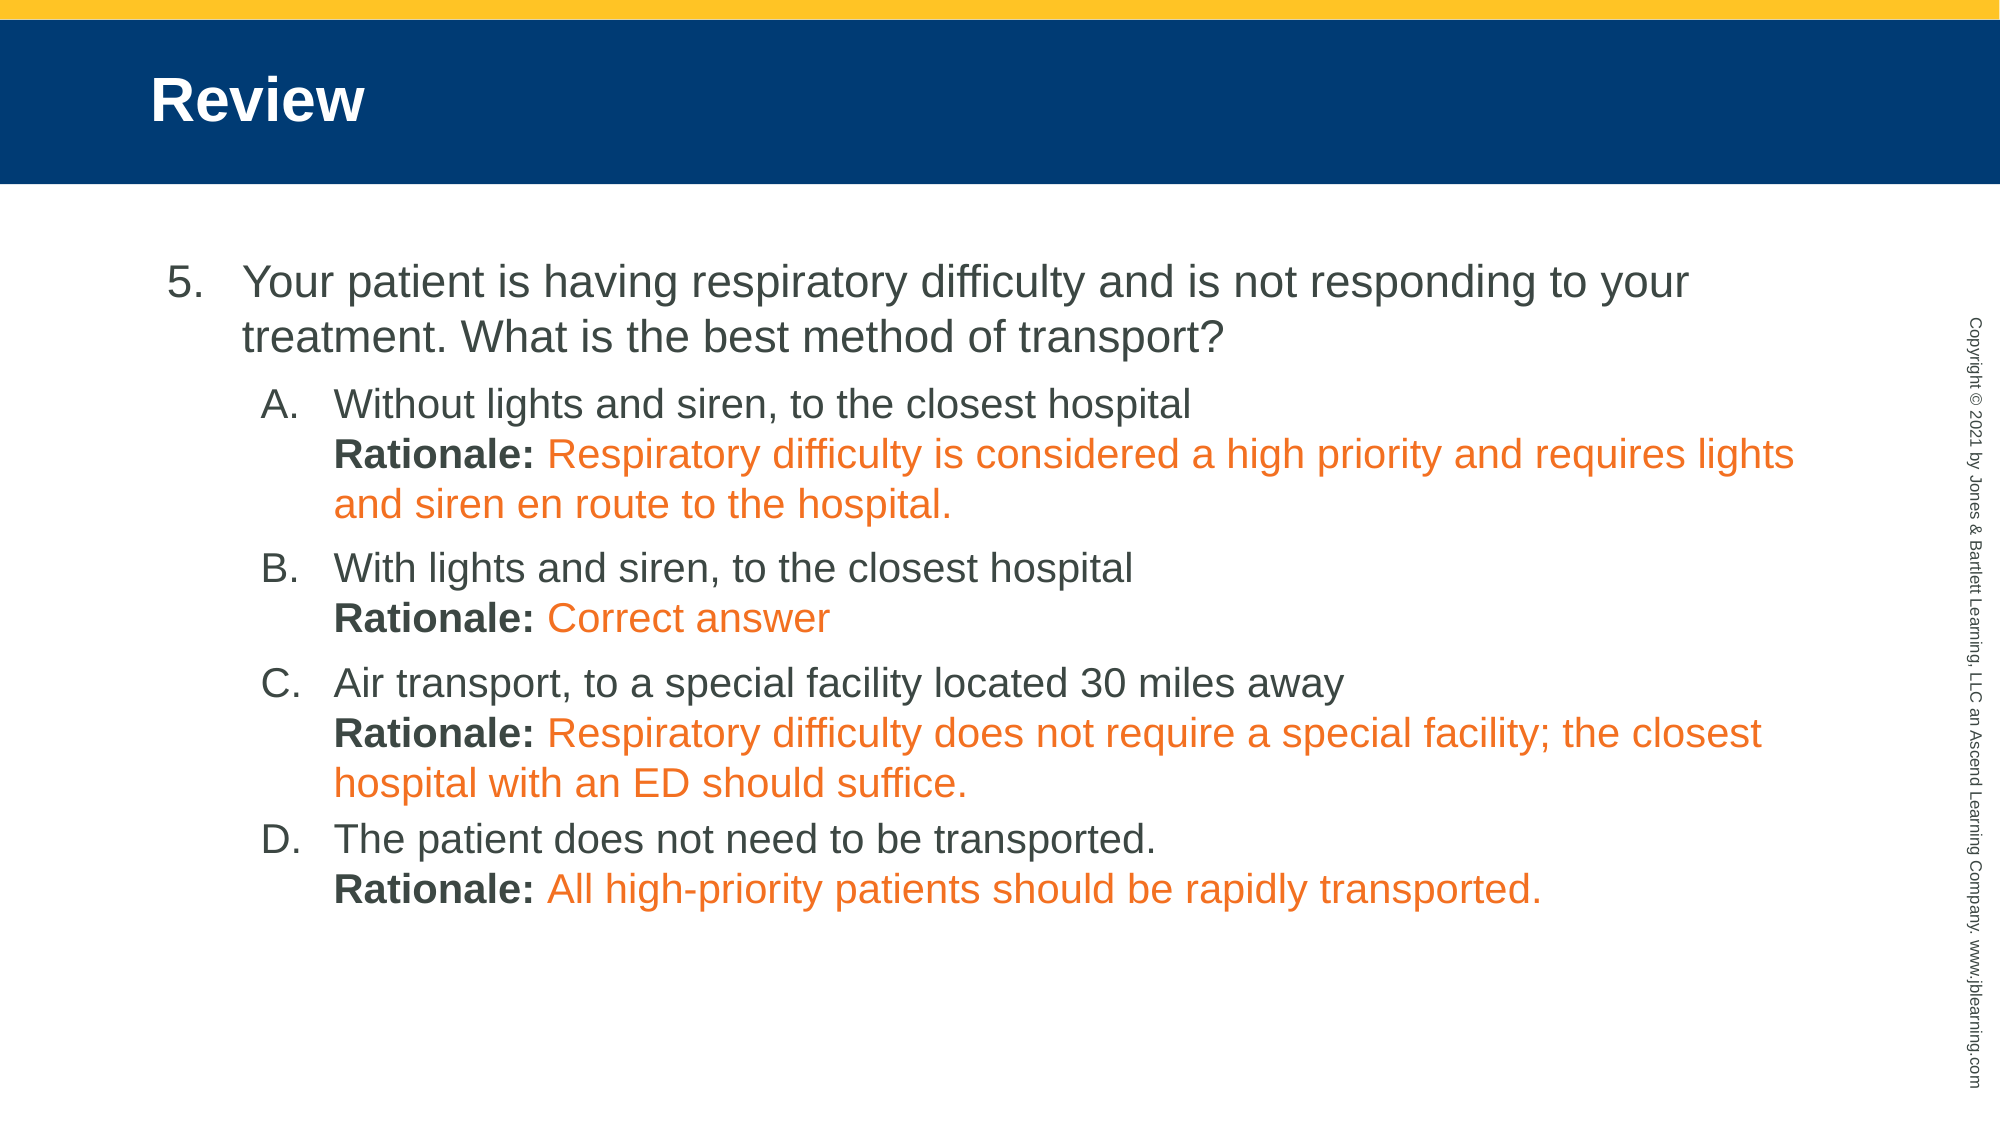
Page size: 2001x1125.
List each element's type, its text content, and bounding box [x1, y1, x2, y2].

title Review [0, 19, 2000, 185]
list Your patient is having respiratory difficulty and is not responding to your treatment. What is the best method of transport? Without lights and siren, to the closest hospital Rationale: Respiratory difficulty is considered a high priority and requires lights and siren en route to the hospital. With lights and siren, to the closest hospital Rationale: Correct answer Air transport, to a special facility located 30 miles away Rationale: Respiratory difficulty does not require a special facility; the closest hospital with an ED should suffice. The patient does not need to be transported. Rationale: All high-priority patients should be rapidly transported. [151, 244, 1840, 1016]
